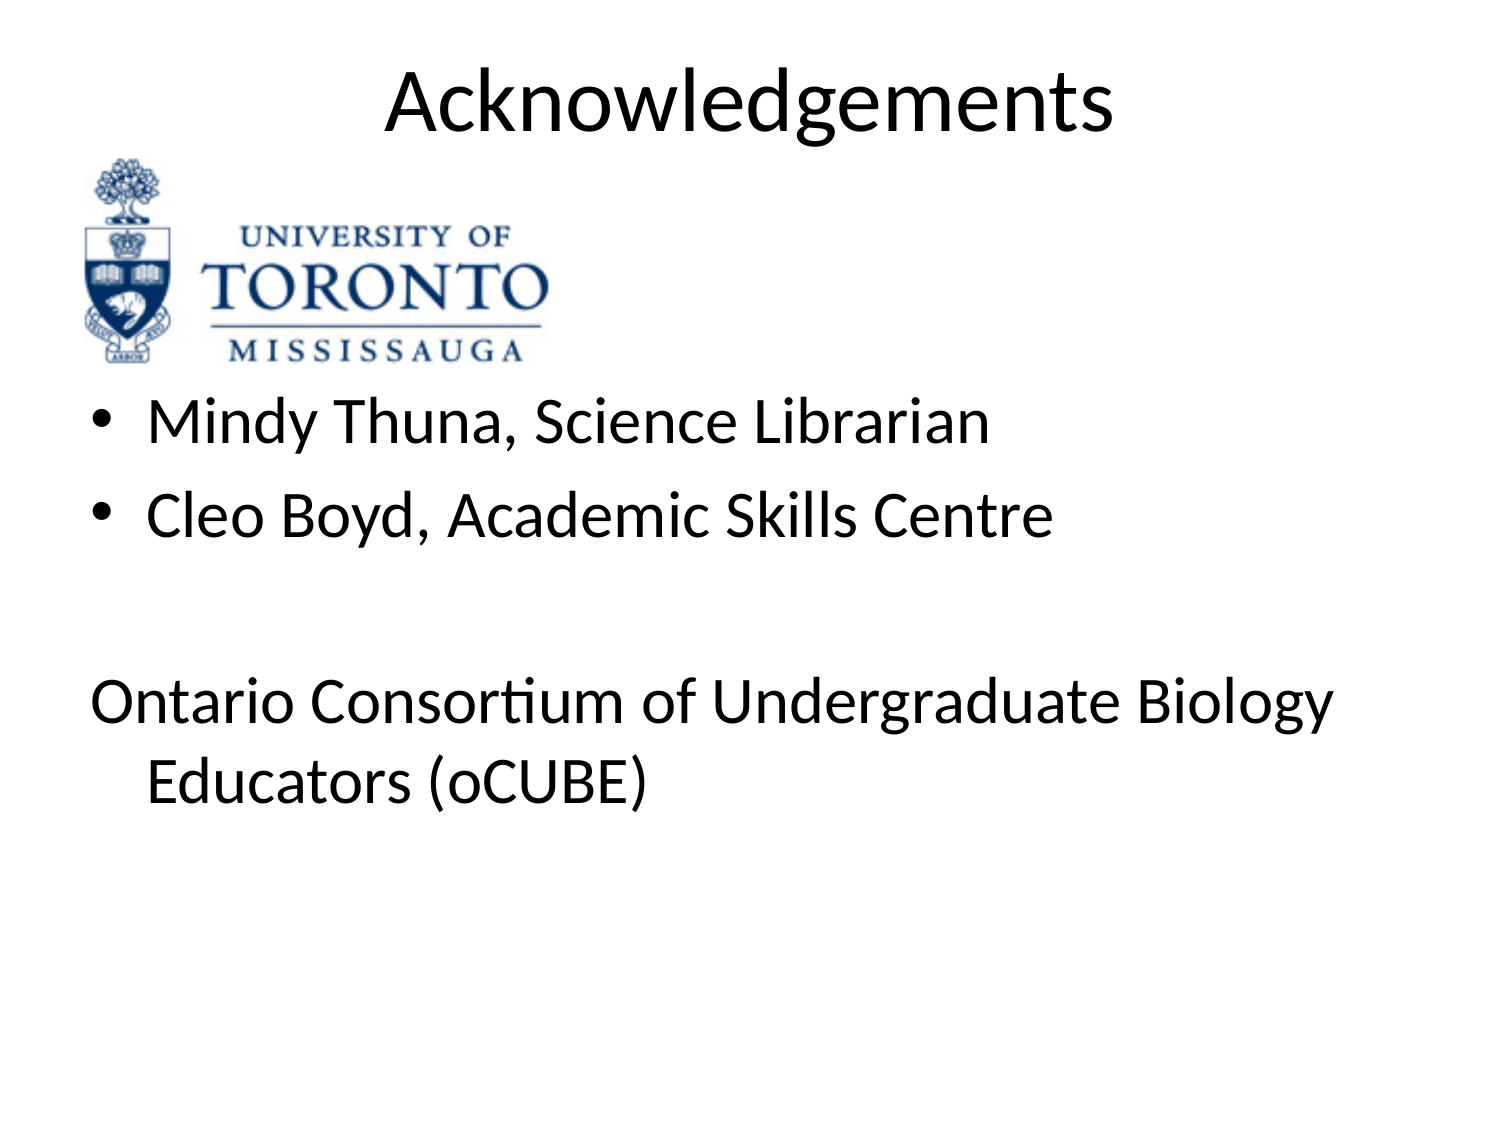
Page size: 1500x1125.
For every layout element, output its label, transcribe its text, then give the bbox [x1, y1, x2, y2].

title Acknowledgements [75, 1, 1425, 189]
list Mindy Thuna, Science Librarian Cleo Boyd, Academic Skills Centre Ontario Consortium of Undergraduate Biology Educators (oCUBE) [75, 369, 1425, 1113]
picture [74, 154, 557, 370]
